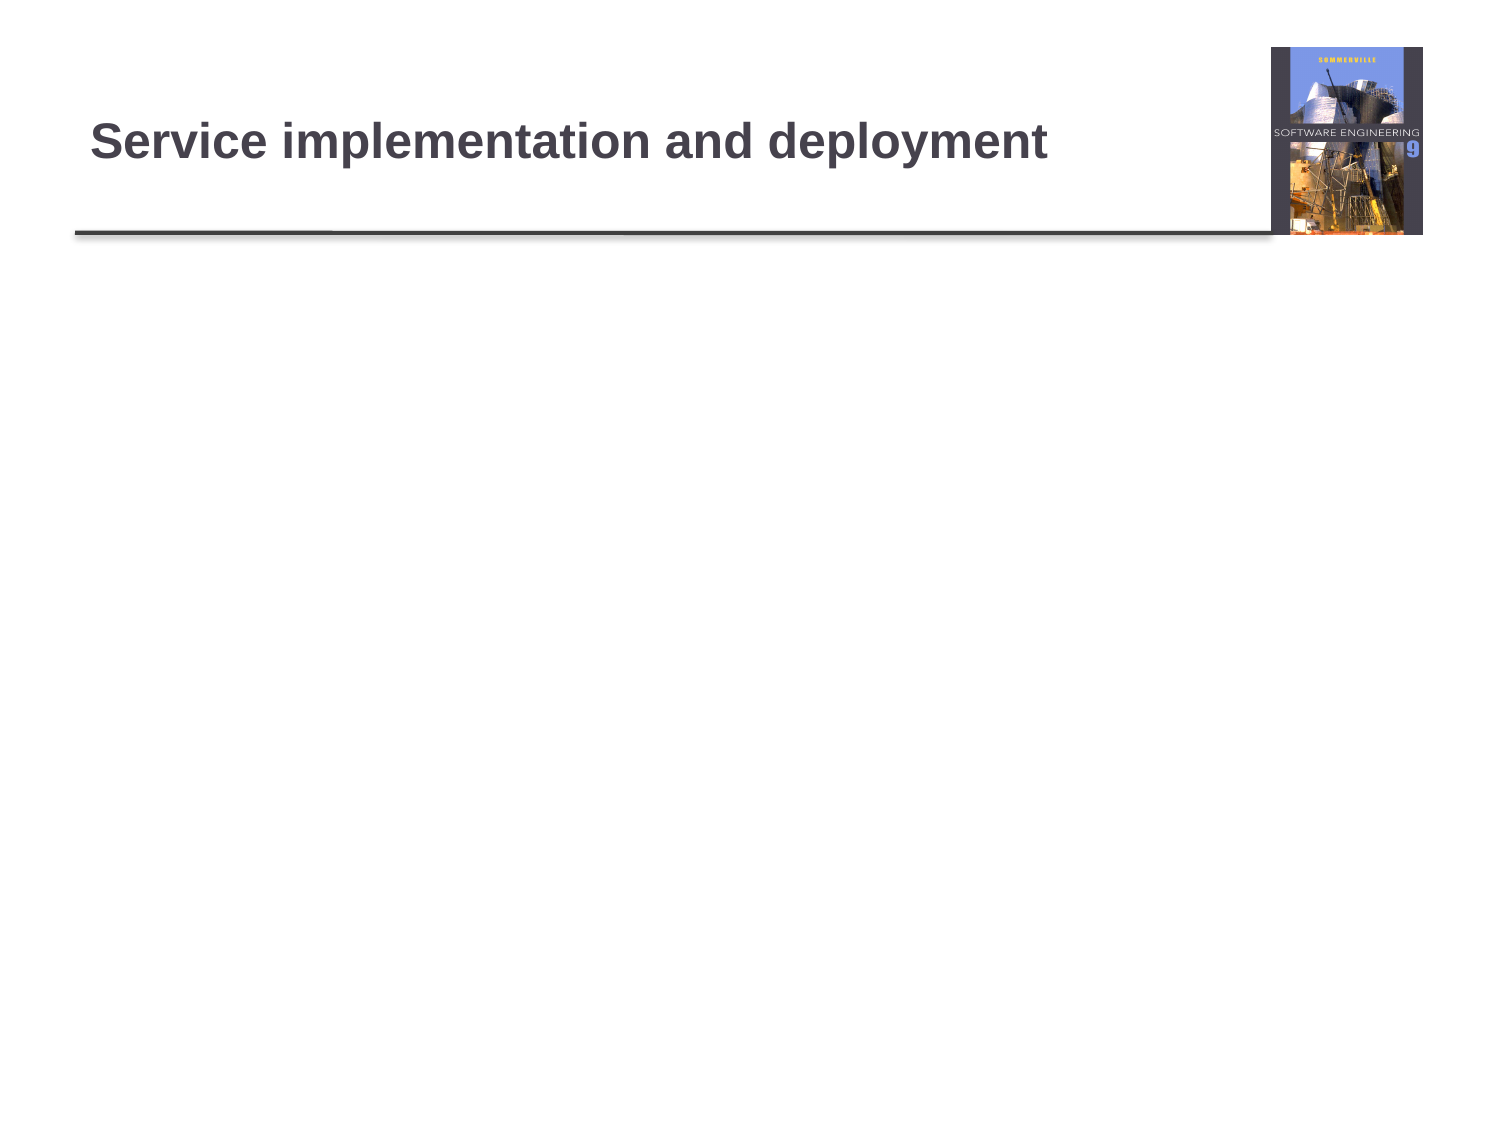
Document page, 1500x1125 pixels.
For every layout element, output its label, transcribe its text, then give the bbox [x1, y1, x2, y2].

picture [1272, 47, 1423, 235]
title Service implementation and deployment [74, 44, 1272, 233]
